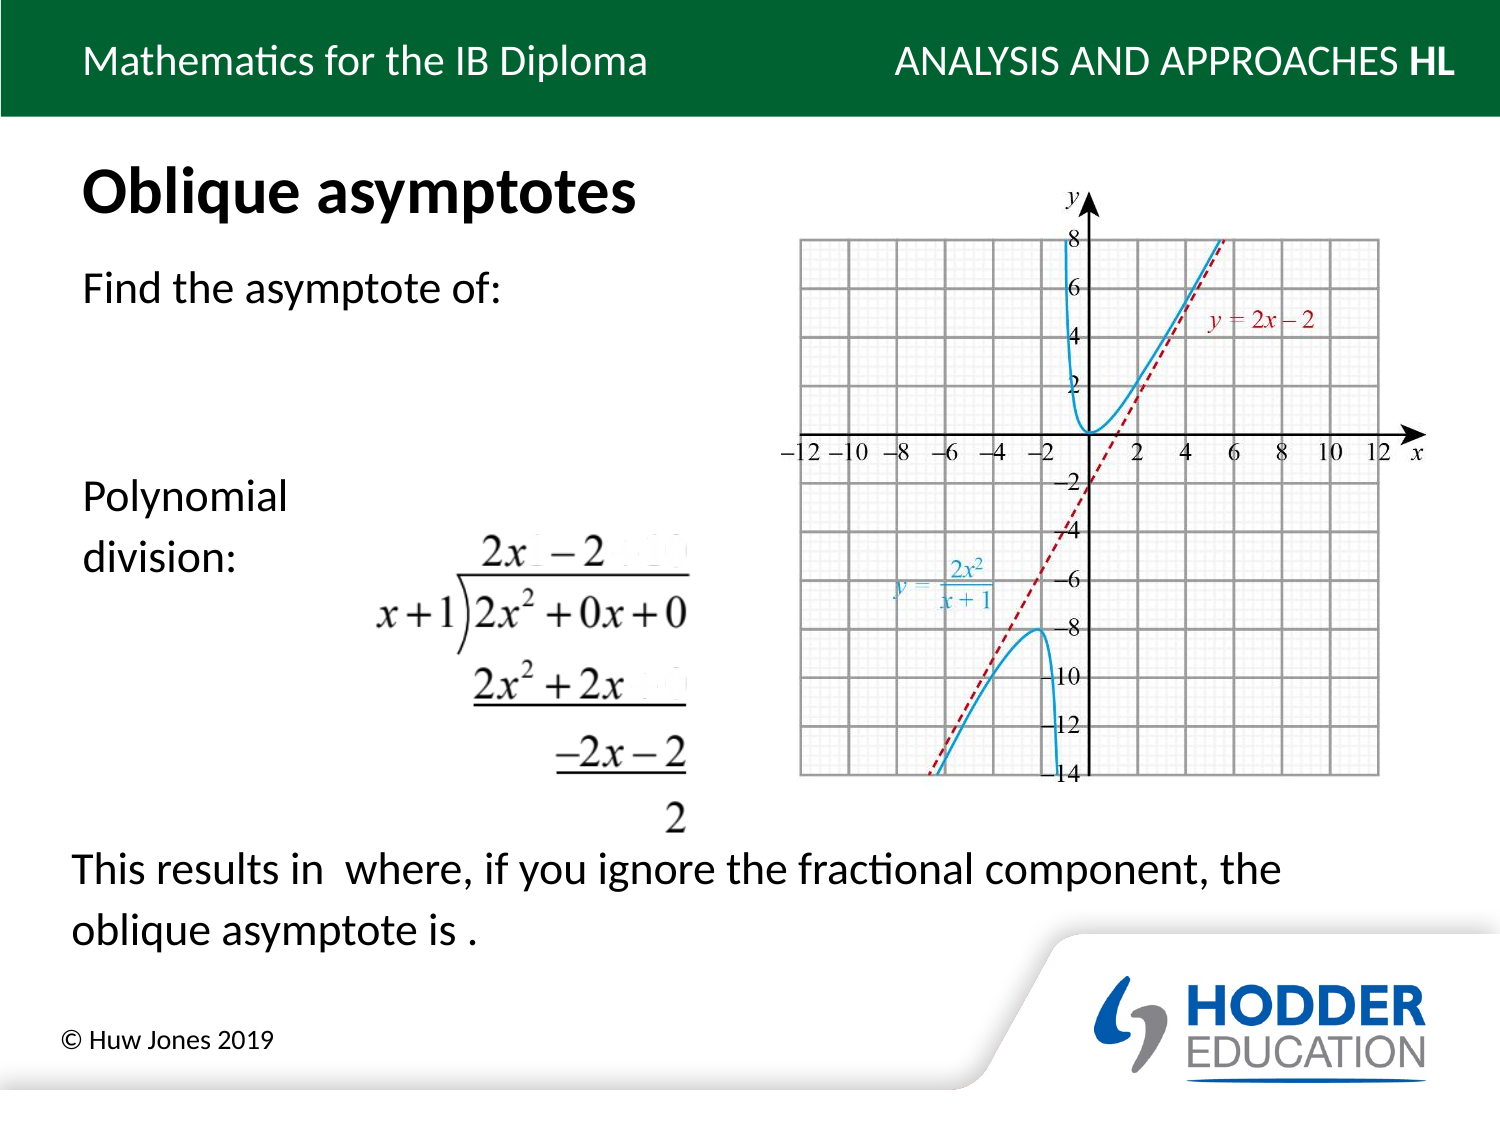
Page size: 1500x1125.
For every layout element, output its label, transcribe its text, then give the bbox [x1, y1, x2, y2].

text_box Oblique asymptotes [82, 146, 1207, 227]
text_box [0, 898, 1500, 1125]
picture [781, 182, 1426, 790]
text_box Mathematics for the IB Diploma ANALYSIS AND APPROACHES HL [0, 0, 1500, 118]
picture [374, 523, 693, 845]
